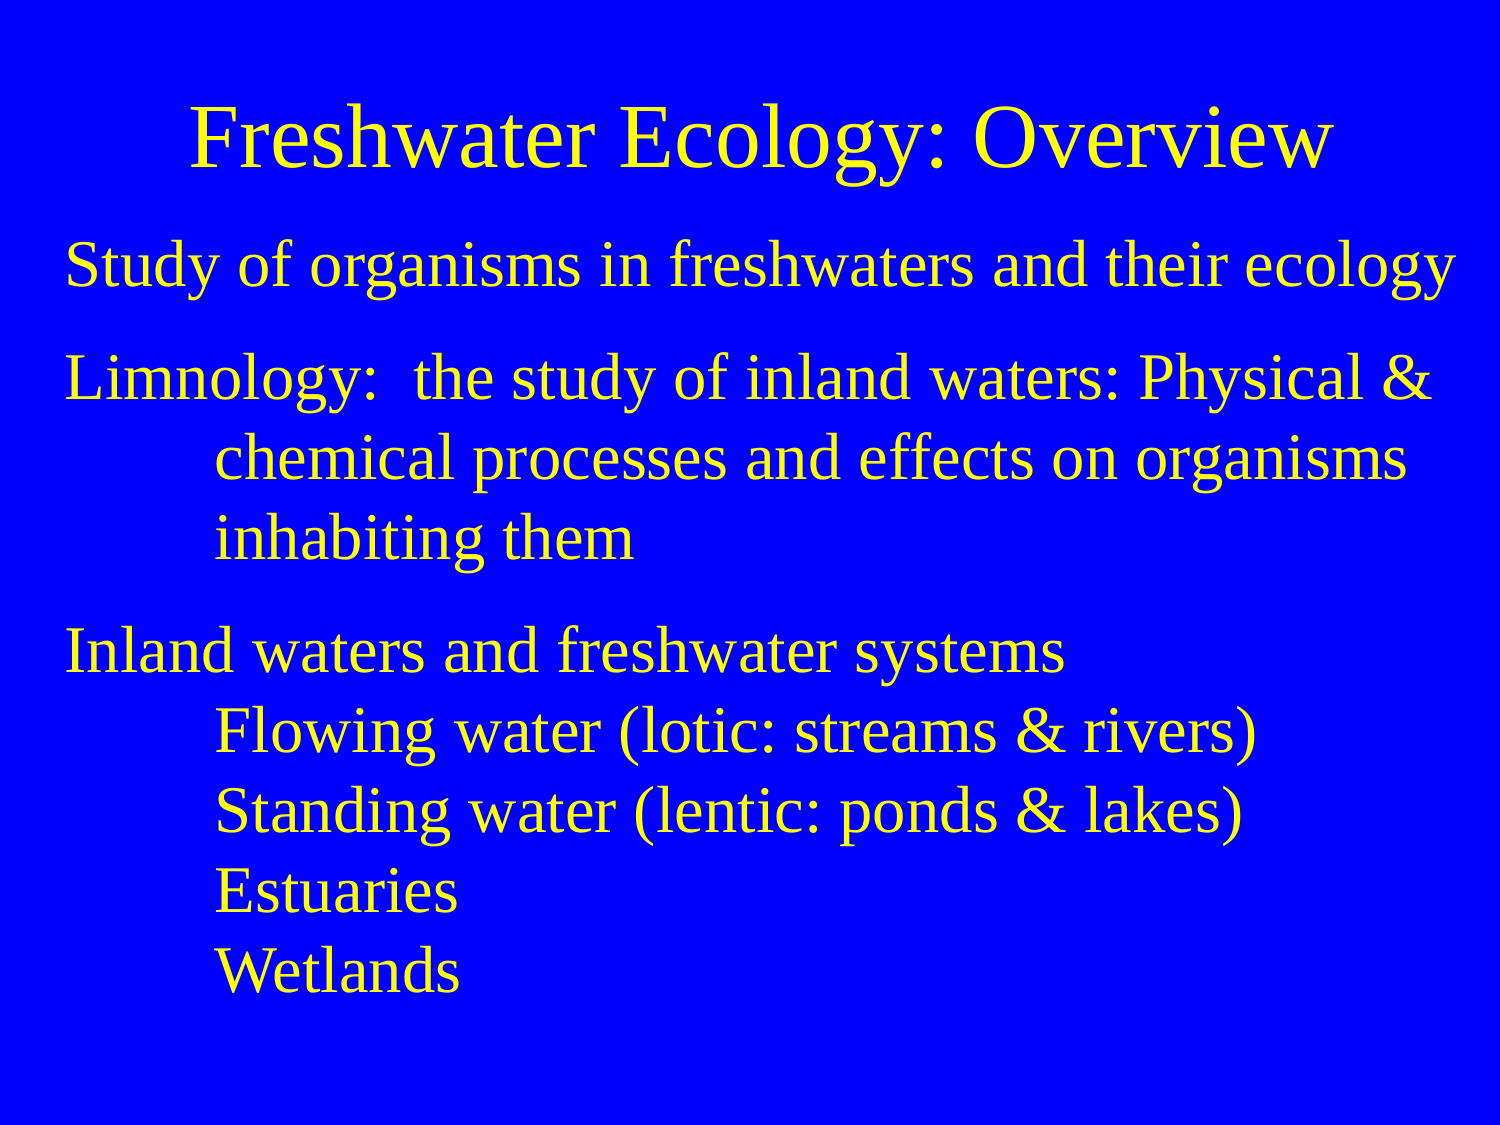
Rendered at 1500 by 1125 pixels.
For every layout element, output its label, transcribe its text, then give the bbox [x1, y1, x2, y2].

title Freshwater Ecology: Overview [125, 37, 1400, 212]
text_box Study of organisms in freshwaters and their ecology Limnology: the study of inland waters: Physical & chemical processes and effects on organisms inhabiting them Inland waters and freshwater systems Flowing water (lotic: streams & rivers) Standing water (lentic: ponds & lakes) Estuaries Wetlands [49, 212, 1475, 1014]
